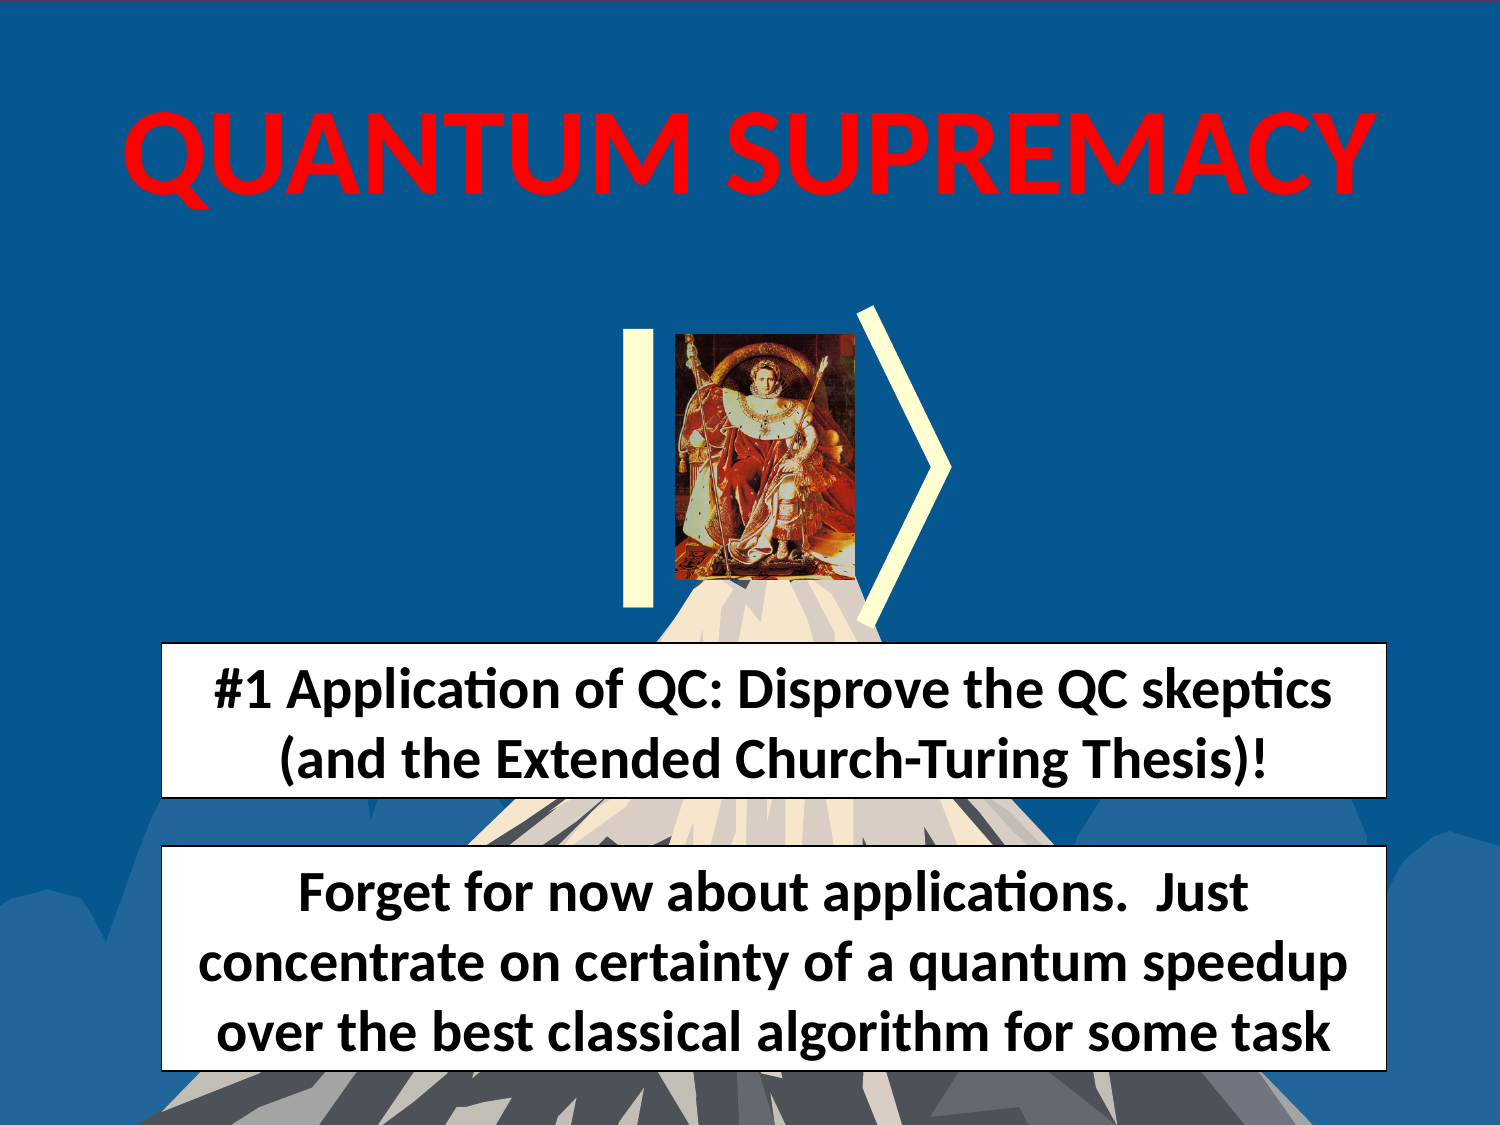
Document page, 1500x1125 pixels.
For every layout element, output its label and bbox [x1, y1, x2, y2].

picture [674, 334, 856, 580]
text_box [0, 0, 1500, 1125]
